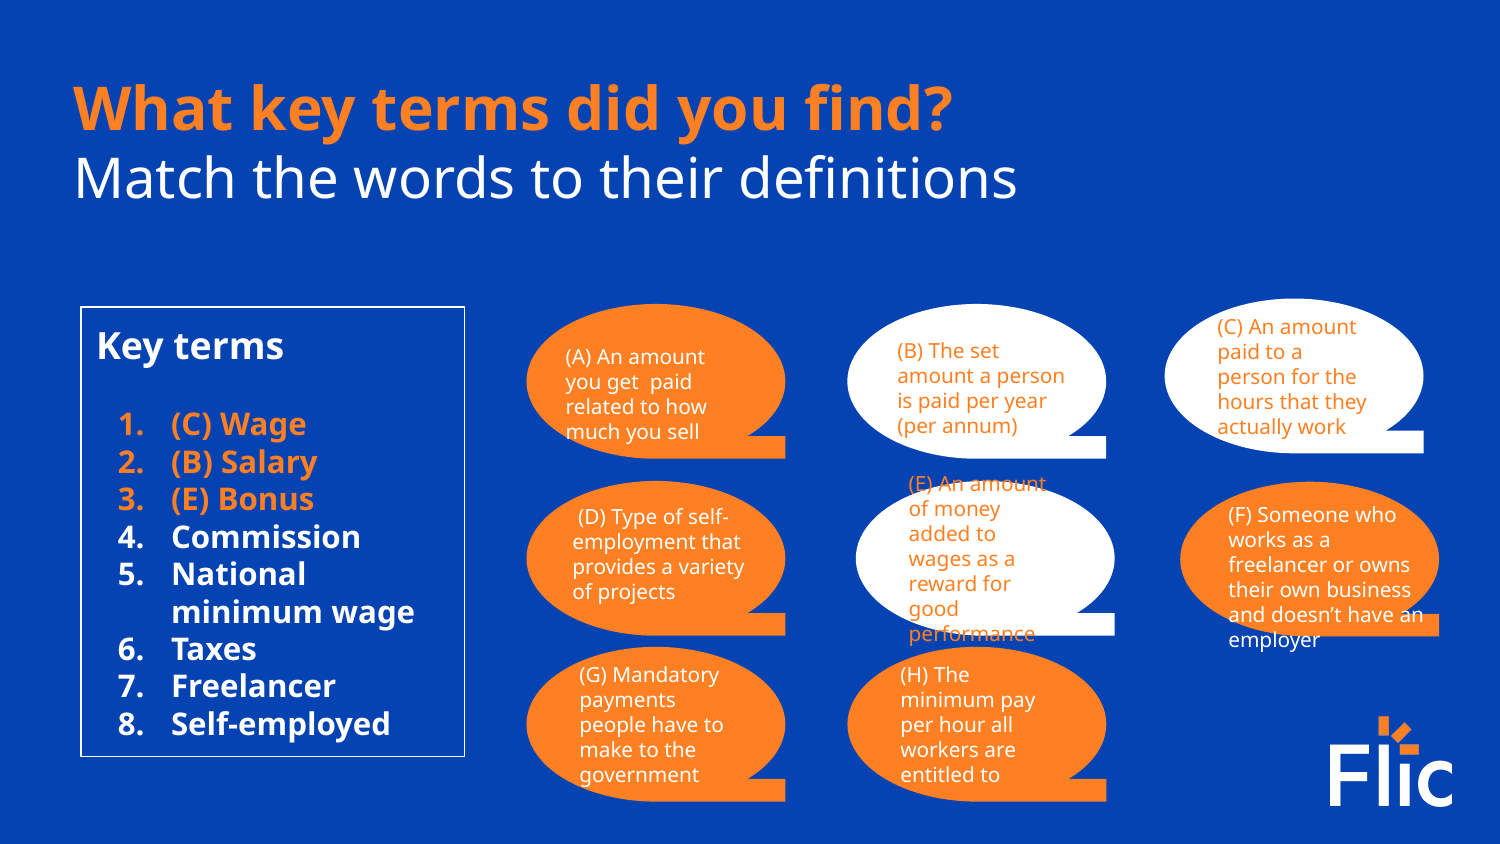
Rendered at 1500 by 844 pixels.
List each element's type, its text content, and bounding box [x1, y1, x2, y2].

text_box Key terms (C) Wage (B) Salary (E) Bonus Commission National minimum wage Taxes Freelancer Self-employed [81, 307, 465, 757]
picture [1330, 716, 1452, 807]
text_box What key terms did you find? Match the words to their definitions [73, 70, 1265, 225]
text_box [526, 298, 1449, 802]
